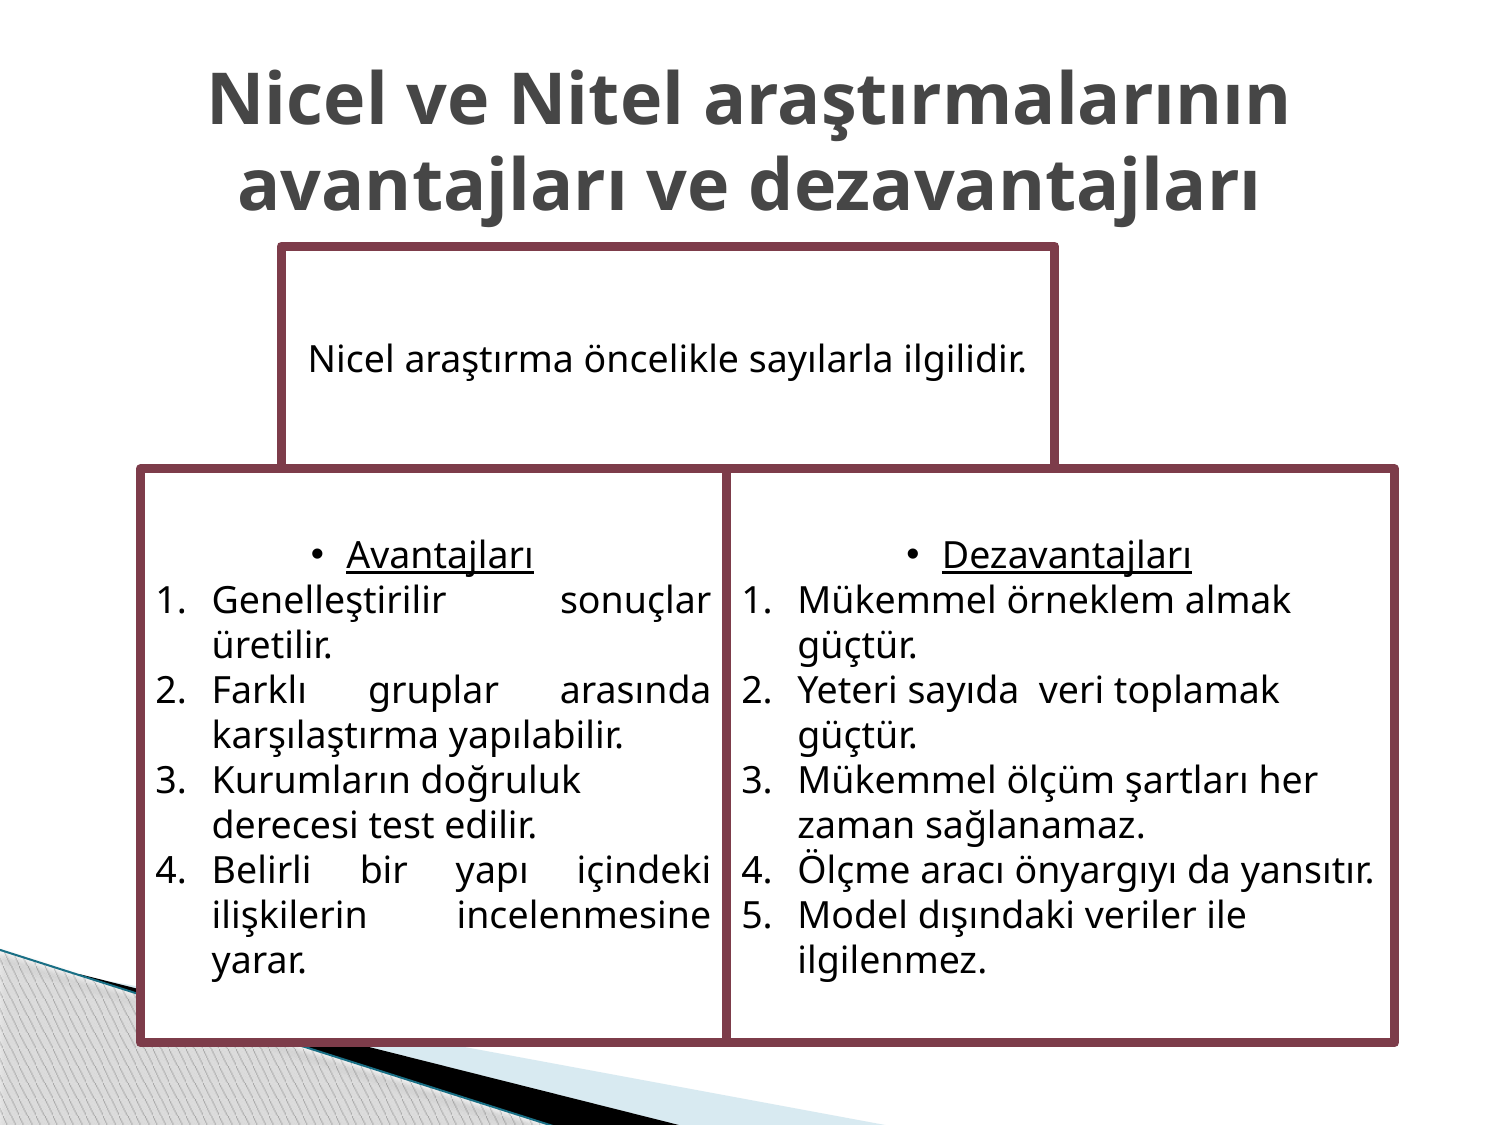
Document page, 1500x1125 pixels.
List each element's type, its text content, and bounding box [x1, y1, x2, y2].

title Nicel ve Nitel araştırmalarının avantajları ve dezavantajları [75, 45, 1425, 233]
text_box Nicel araştırma öncelikle sayılarla ilgilidir. [277, 242, 1059, 464]
text_box Dezavantajları Mükemmel örneklem almak güçtür. Yeteri sayıda veri toplamak güçtür. Mükemmel ölçüm şartları her zaman sağlanamaz. Ölçme aracı önyargıyı da yansıtır. Model dışındaki veriler ile ilgilenmez. [722, 464, 1399, 1047]
text_box Avantajları Genelleştirilir sonuçlar üretilir. Farklı gruplar arasında karşılaştırma yapılabilir. Kurumların doğruluk derecesi test edilir. Belirli bir yapı içindeki ilişkilerin incelenmesine yarar. [136, 464, 724, 1047]
